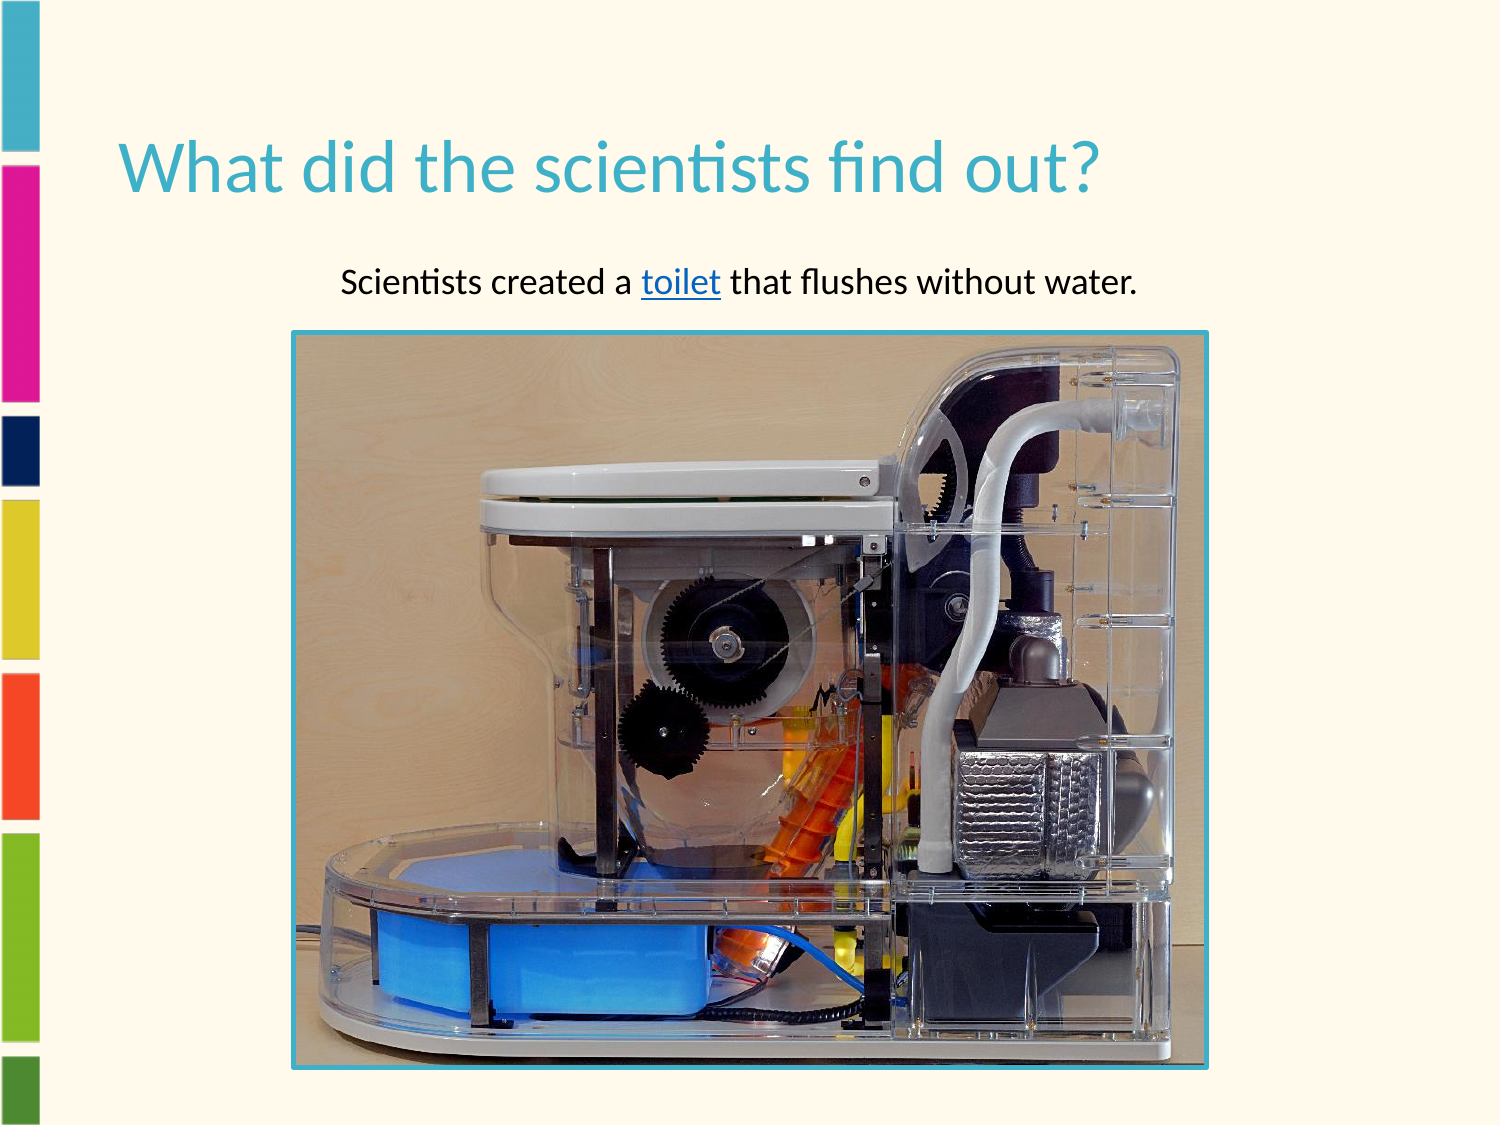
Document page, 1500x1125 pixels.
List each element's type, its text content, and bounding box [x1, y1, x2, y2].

text_box Scientists created a toilet that flushes without water. [325, 250, 1240, 310]
title What did the scientists find out? [103, 59, 1397, 278]
picture [295, 334, 1205, 1066]
picture [2, 1, 39, 1124]
